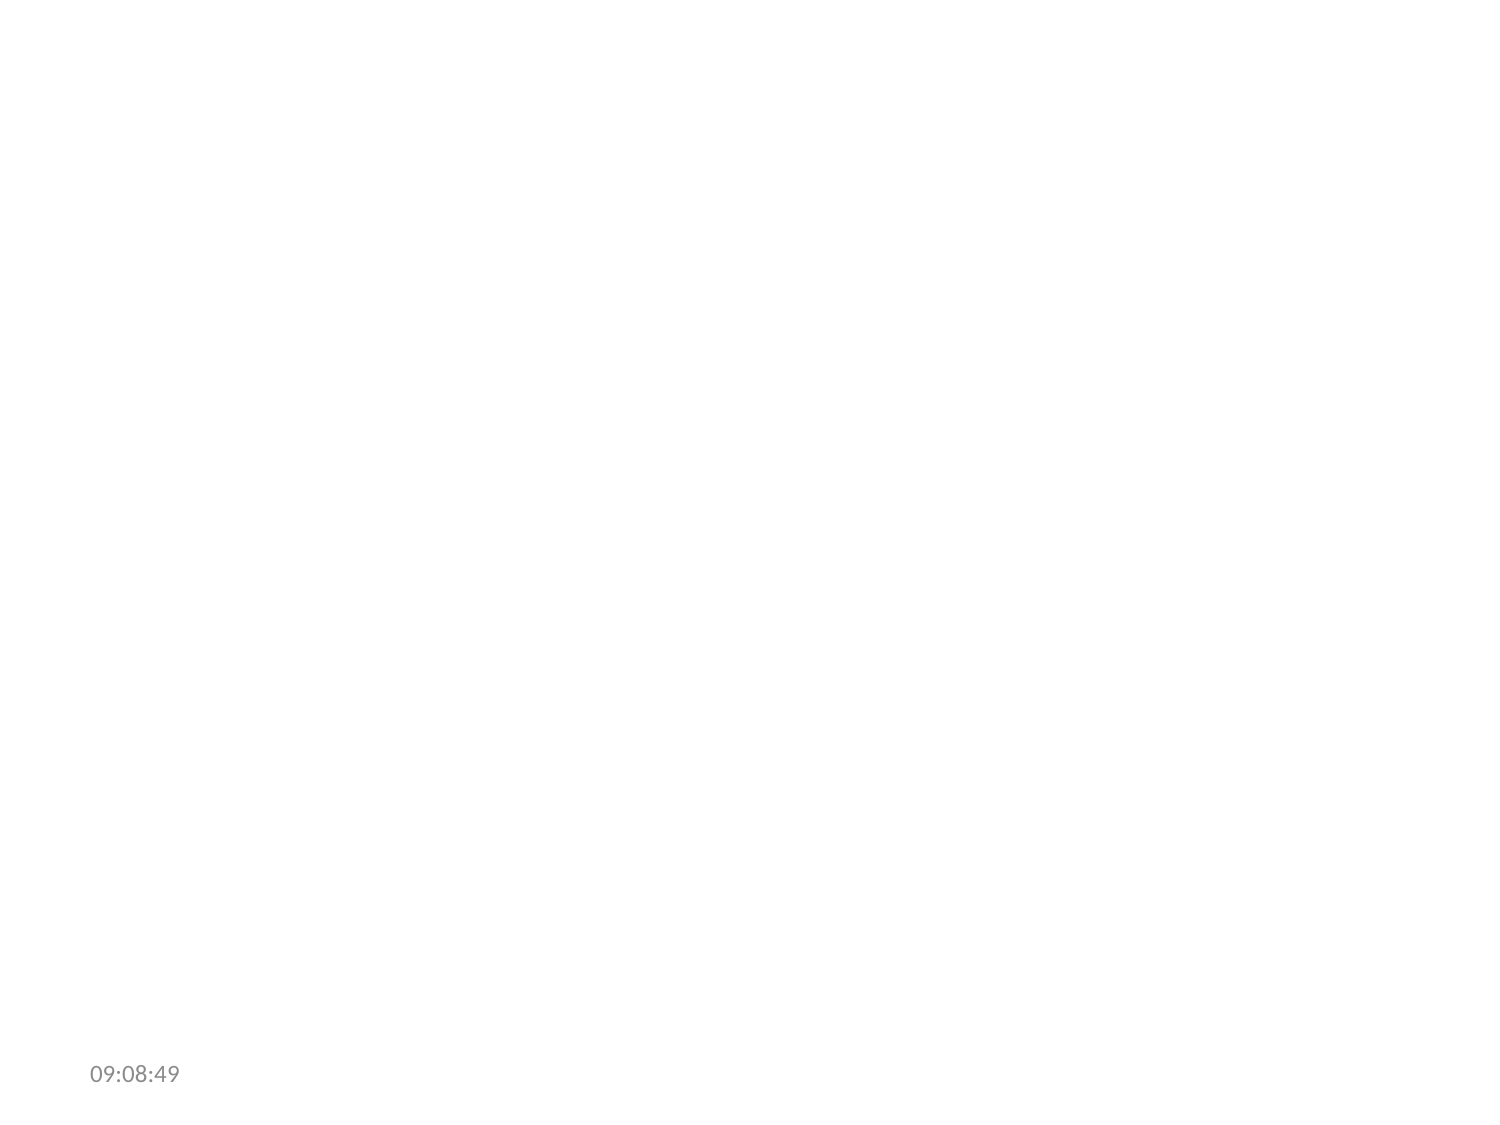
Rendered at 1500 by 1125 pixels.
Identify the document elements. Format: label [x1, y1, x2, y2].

slide_number [75, 1042, 425, 1103]
